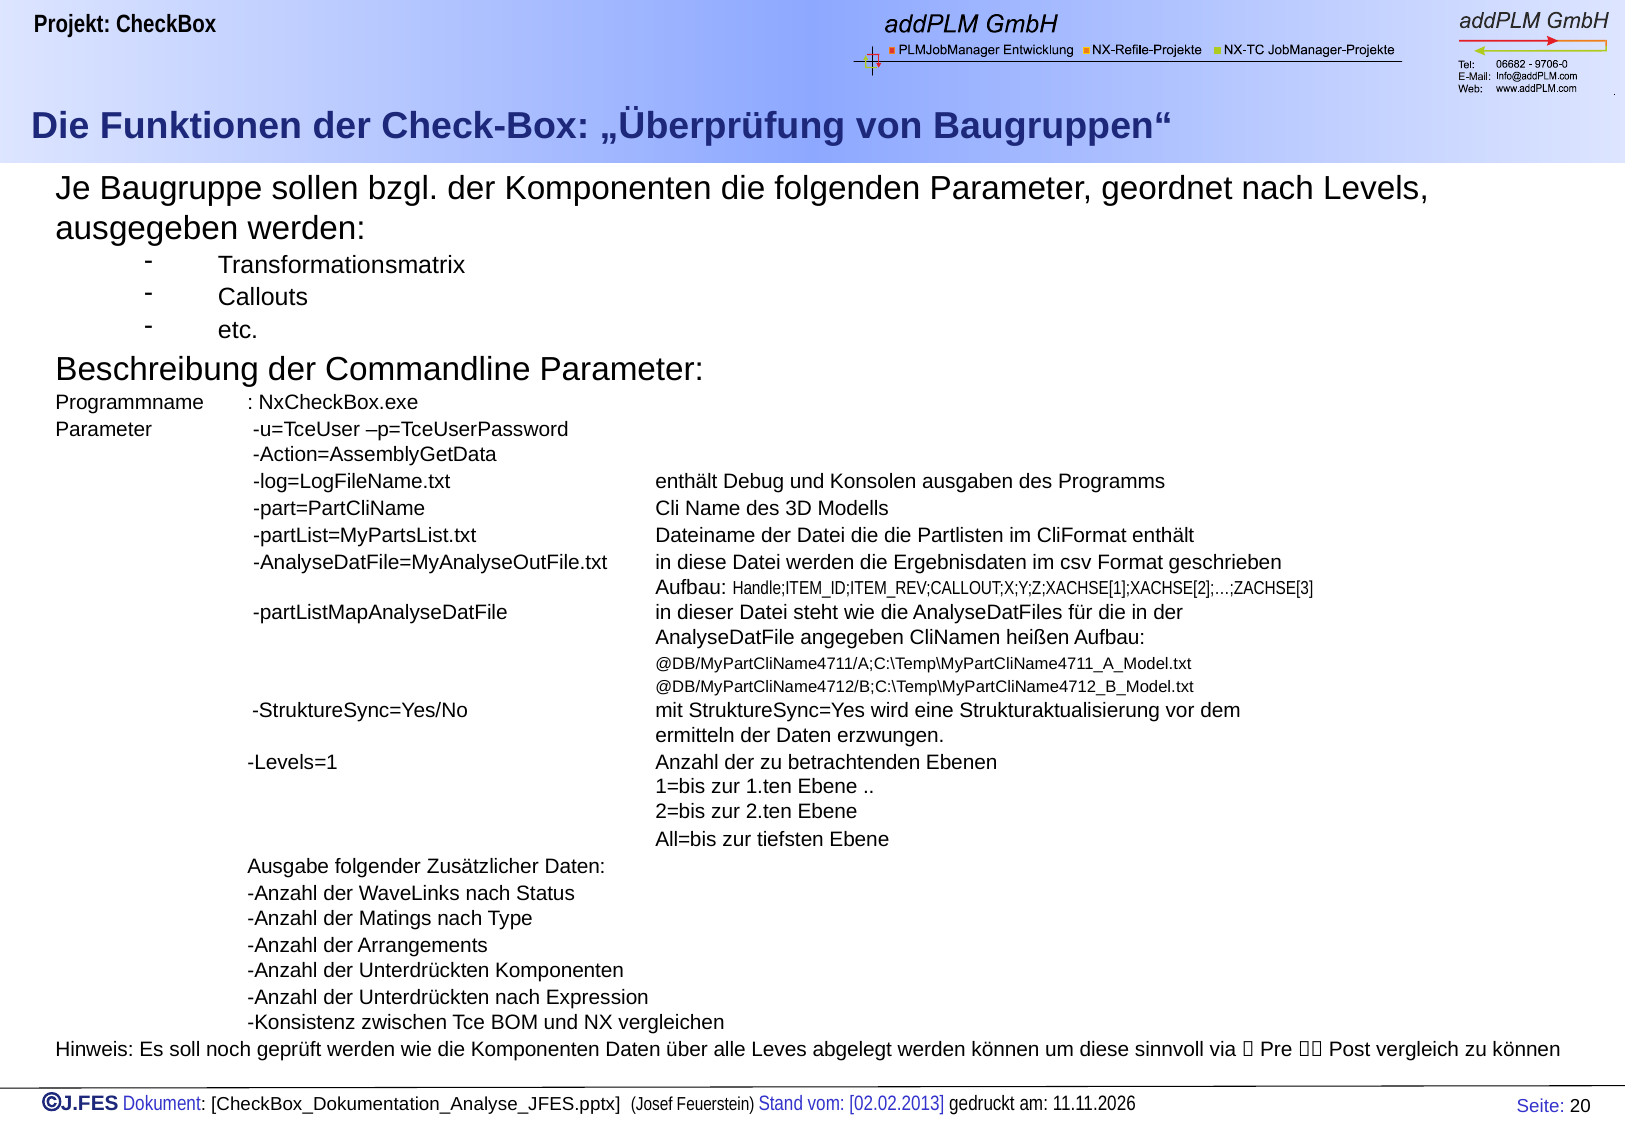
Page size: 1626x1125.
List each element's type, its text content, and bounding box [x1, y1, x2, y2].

title Die Funktionen der Check-Box: „Überprüfung von Baugruppen“ [30, 73, 1600, 147]
text_box Je Baugruppe sollen bzgl. der Komponenten die folgenden Parameter, geordnet nach Levels, ausgegeben werden: Transformationsmatrix Callouts etc. Beschreibung der Commandline Parameter: Programmname : NxCheckBox.exe Parameter -u=TceUser –p=TceUserPassword -Action=AssemblyGetData -log=LogFileName.txt enthält Debug und Konsolen ausgaben des Programms -part=PartCliName Cli Name des 3D Modells -partList=MyPartsList.txt Dateiname der Datei die die Partlisten im CliFormat enthält -AnalyseDatFile=MyAnalyseOutFile.txt in diese Datei werden die Ergebnisdaten im csv Format geschrieben Aufbau: Handle;ITEM_ID;ITEM_REV;CALLOUT;X;Y;Z;XACHSE[1];XACHSE[2];…;ZACHSE[3] -partListMapAnalyseDatFile in dieser Datei steht wie die AnalyseDatFiles für die in der AnalyseDatFile angegeben CliNamen heißen Aufbau: @DB/MyPartCliName4711/A;C:\Temp\MyPartCliName4711_A_Model.txt @DB/MyPartCliName4712/B;C:\Temp\MyPartCliName4712_B_Model.txt -StruktureSync=Yes/No mit StruktureSync=Yes wird eine Strukturaktualisierung vor dem ermitteln der Daten erzwungen. -Levels=1 Anzahl der zu betrachtenden Ebenen 1=bis zur 1.ten Ebene .. 2=bis zur 2.ten Ebene All=bis zur tiefsten Ebene Ausgabe folgender Zusätzlicher Daten: -Anzahl der WaveLinks nach Status -Anzahl der Matings nach Type -Anzahl der Arrangements -Anzahl der Unterdrückten Komponenten -Anzahl der Unterdrückten nach Expression -Konsistenz zwischen Tce BOM und NX vergleichen Hinweis: Es soll noch geprüft werden wie die Komponenten Daten über alle Leves abgelegt werden können um diese sinnvoll via  Pre  Post vergleich zu können [40, 158, 1619, 1068]
